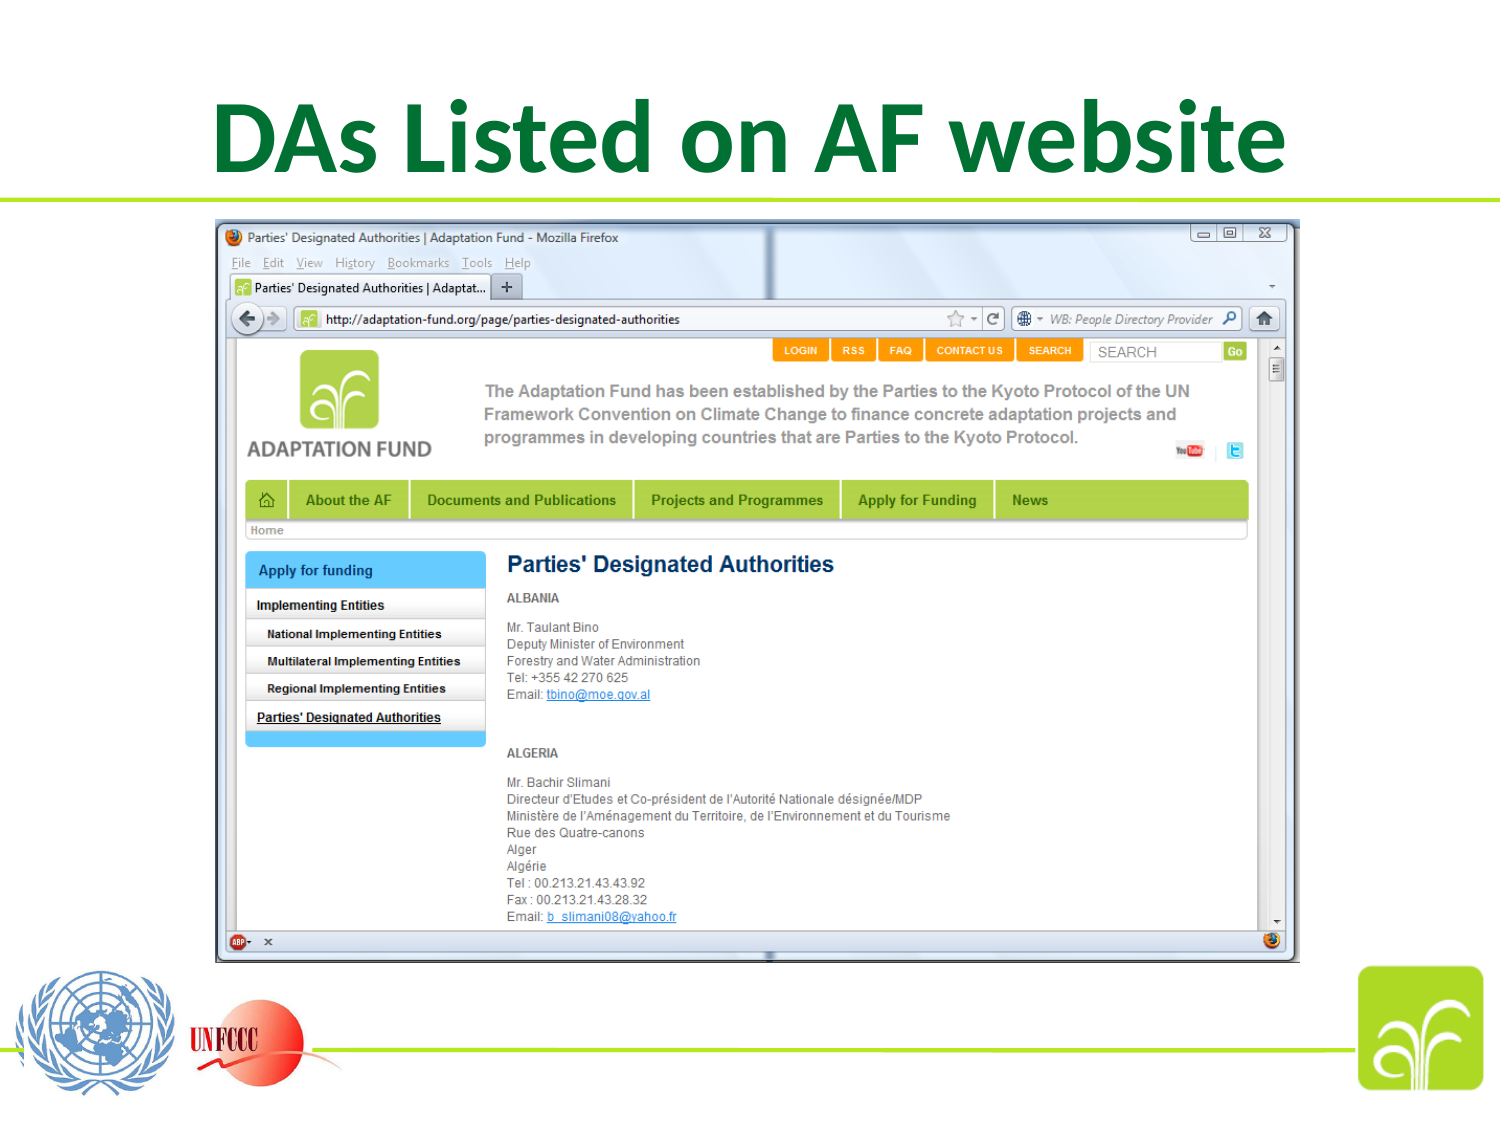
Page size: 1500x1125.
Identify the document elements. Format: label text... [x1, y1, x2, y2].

picture [12, 962, 351, 1107]
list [215, 219, 1301, 963]
picture [1324, 948, 1500, 1105]
title DAs Listed on AF website [74, 37, 1426, 226]
